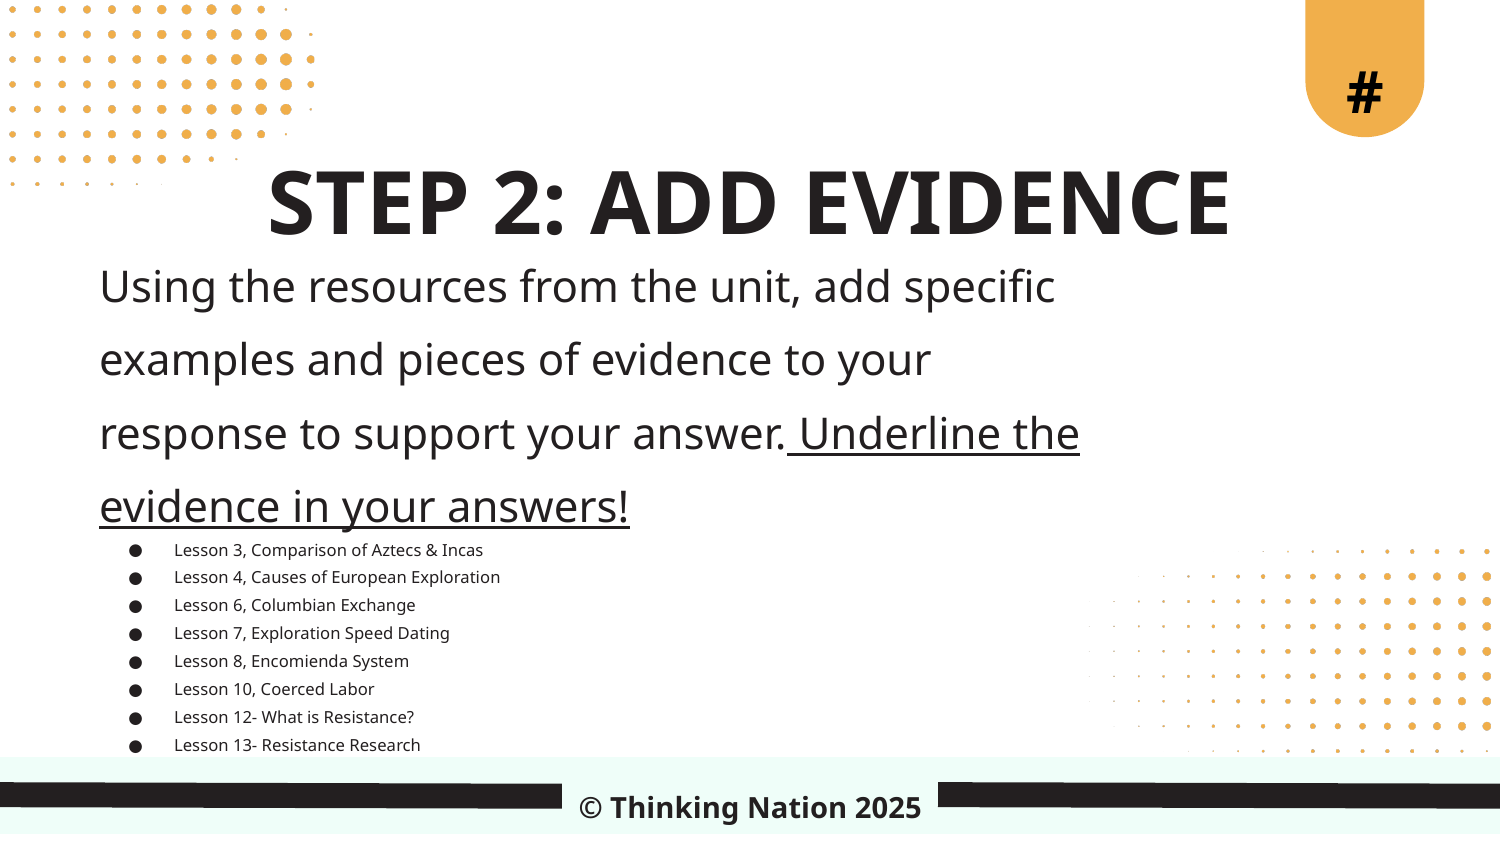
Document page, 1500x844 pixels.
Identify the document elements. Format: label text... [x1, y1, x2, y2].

text_box [1107, 549, 1500, 754]
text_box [1300, 0, 1430, 138]
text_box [0, 756, 1500, 835]
text_box Using the resources from the unit, add specific examples and pieces of evidence to your response to support your answer. Underline the evidence in your answers! Lesson 3, Comparison of Aztecs & Incas Lesson 4, Causes of European Exploration Lesson 6, Columbian Exchange Lesson 7, Exploration Speed Dating Lesson 8, Encomienda System Lesson 10, Coerced Labor Lesson 12- What is Resistance? Lesson 13- Resistance Research [99, 237, 1107, 755]
text_box STEP 2: ADD EVIDENCE [110, 105, 1390, 253]
text_box [0, 0, 315, 186]
